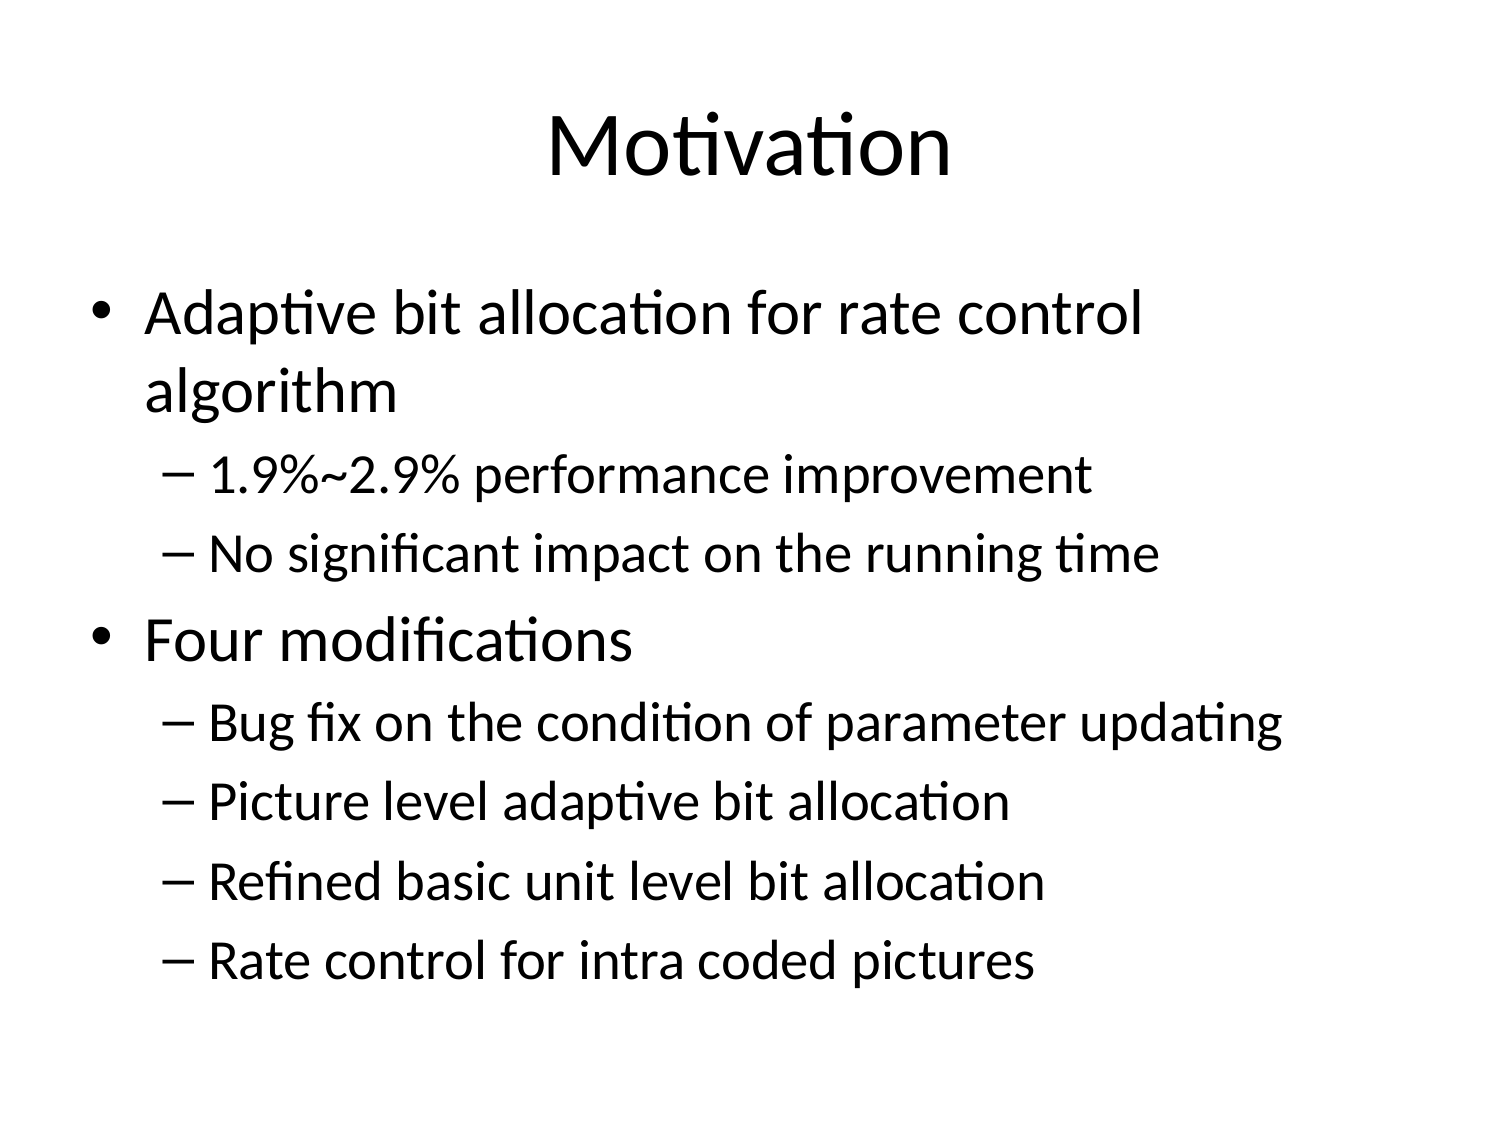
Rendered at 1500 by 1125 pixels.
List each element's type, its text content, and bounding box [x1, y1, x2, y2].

list Adaptive bit allocation for rate control algorithm 1.9%~2.9% performance improvement No significant impact on the running time Four modifications Bug fix on the condition of parameter updating Picture level adaptive bit allocation Refined basic unit level bit allocation Rate control for intra coded pictures [75, 262, 1425, 1005]
title Motivation [75, 45, 1425, 233]
